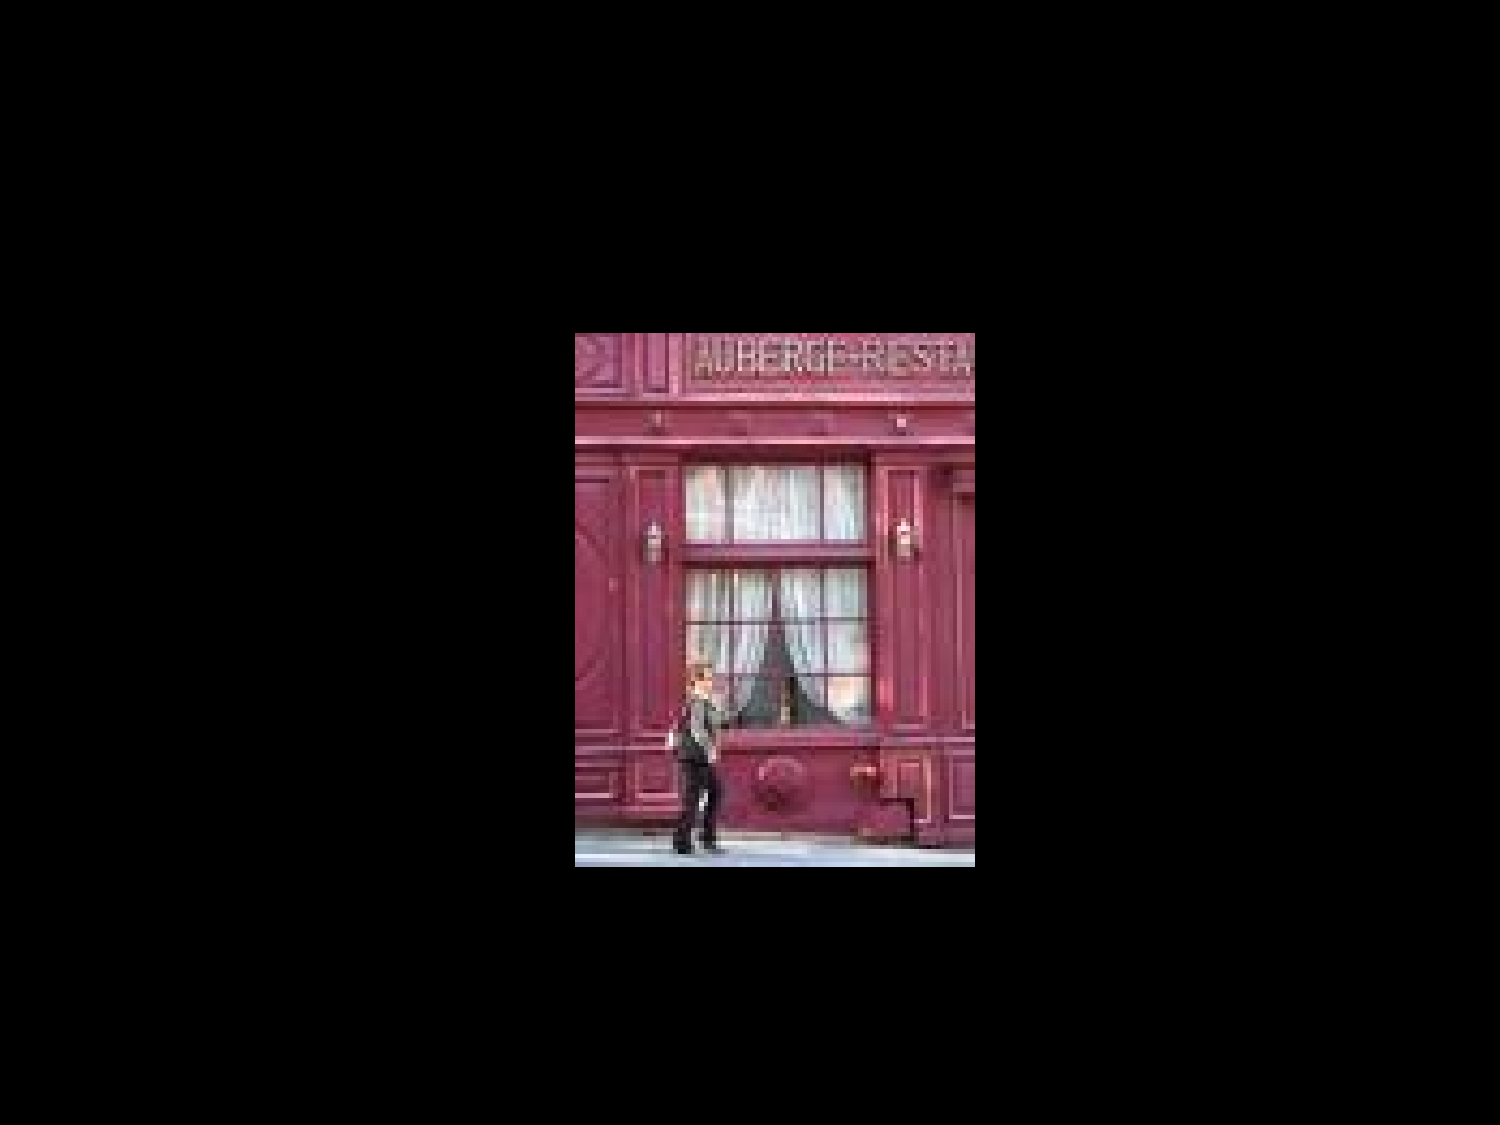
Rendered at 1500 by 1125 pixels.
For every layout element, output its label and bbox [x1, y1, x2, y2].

list [574, 333, 976, 868]
